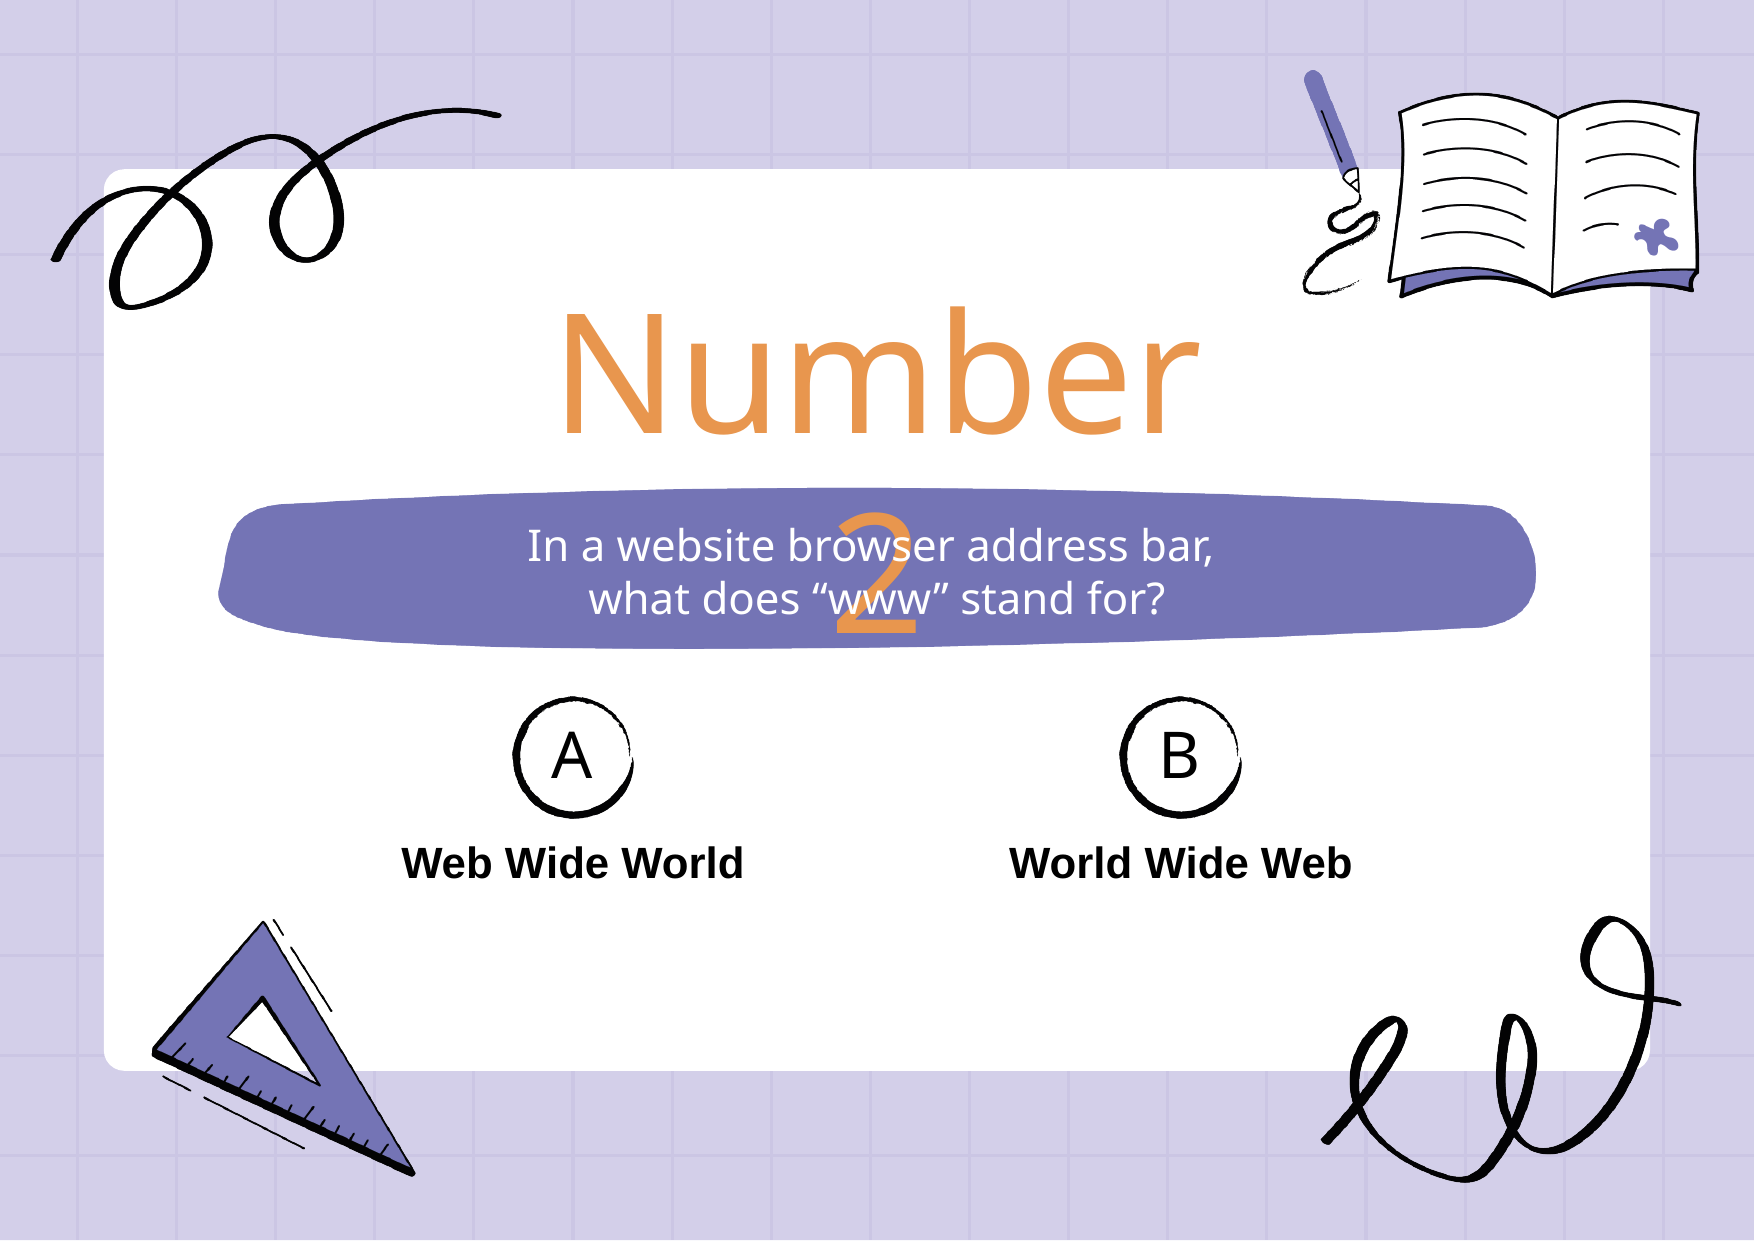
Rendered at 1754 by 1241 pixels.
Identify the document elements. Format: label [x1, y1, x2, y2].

text_box [0, 0, 1754, 1241]
text_box [49, 70, 1700, 1183]
